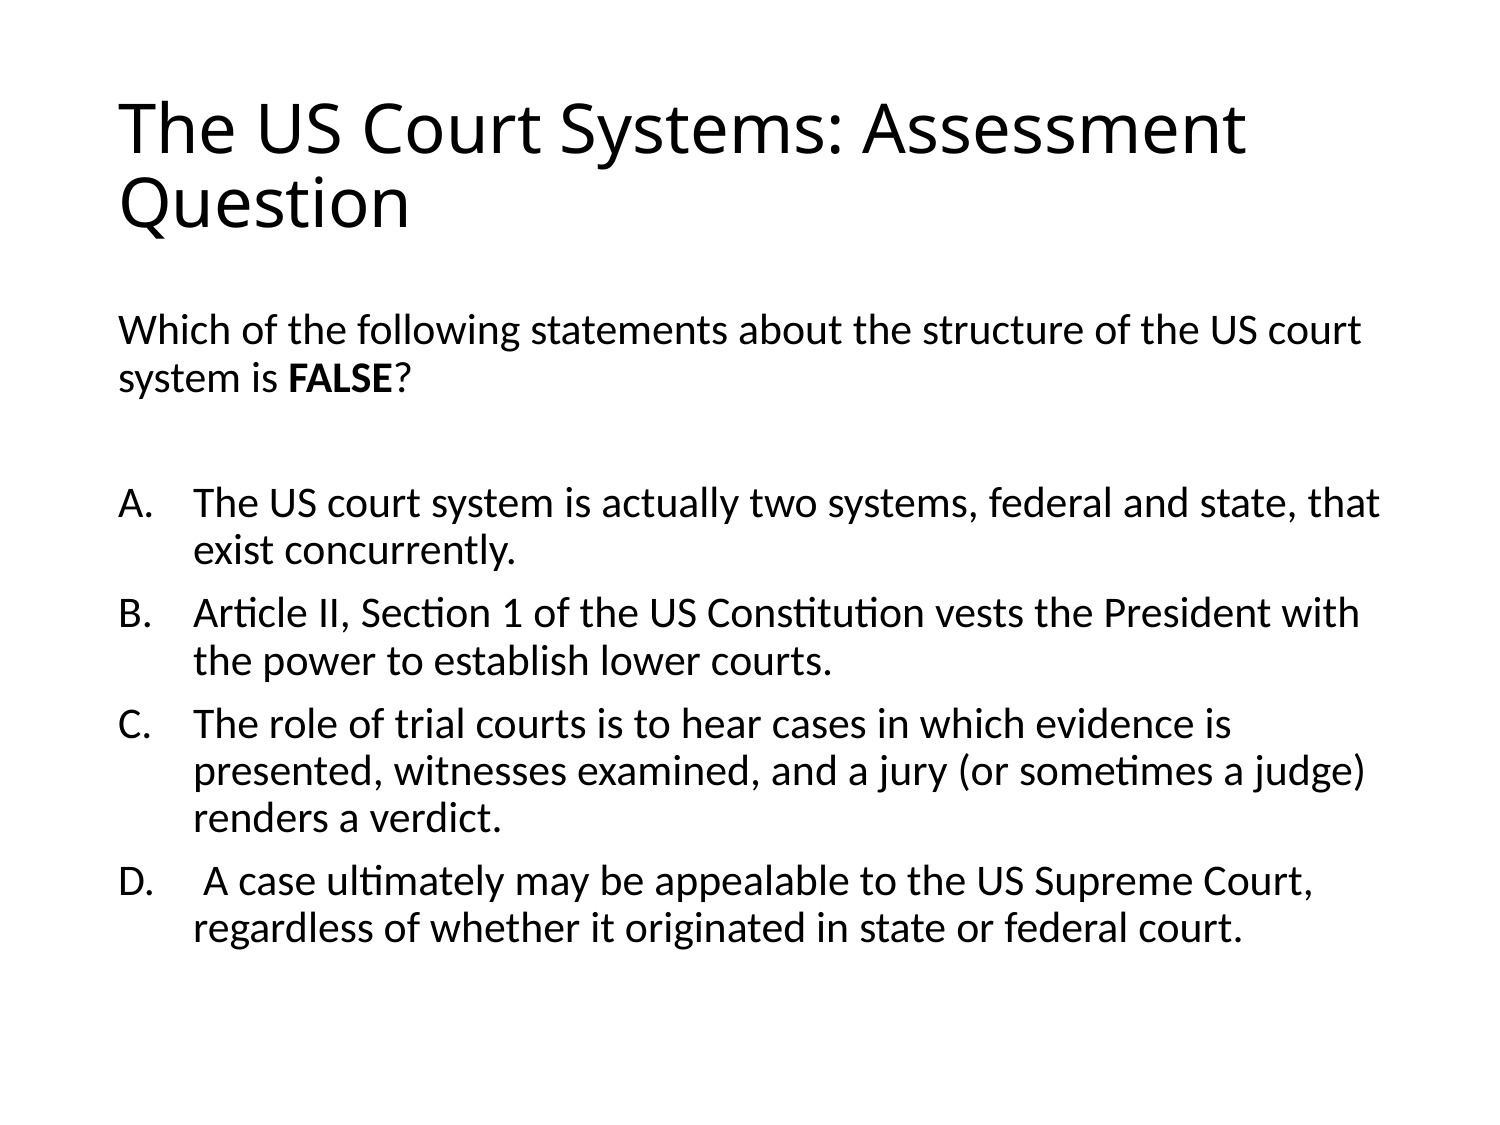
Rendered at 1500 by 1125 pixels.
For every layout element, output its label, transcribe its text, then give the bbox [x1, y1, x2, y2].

title The US Court Systems: Assessment Question [102, 59, 1398, 278]
list Which of the following statements about the structure of the US court system is FALSE? The US court system is actually two systems, federal and state, that exist concurrently. Article II, Section 1 of the US Constitution vests the President with the power to establish lower courts. The role of trial courts is to hear cases in which evidence is presented, witnesses examined, and a jury (or sometimes a judge) renders a verdict. A case ultimately may be appealable to the US Supreme Court, regardless of whether it originated in state or federal court. [102, 299, 1398, 1014]
